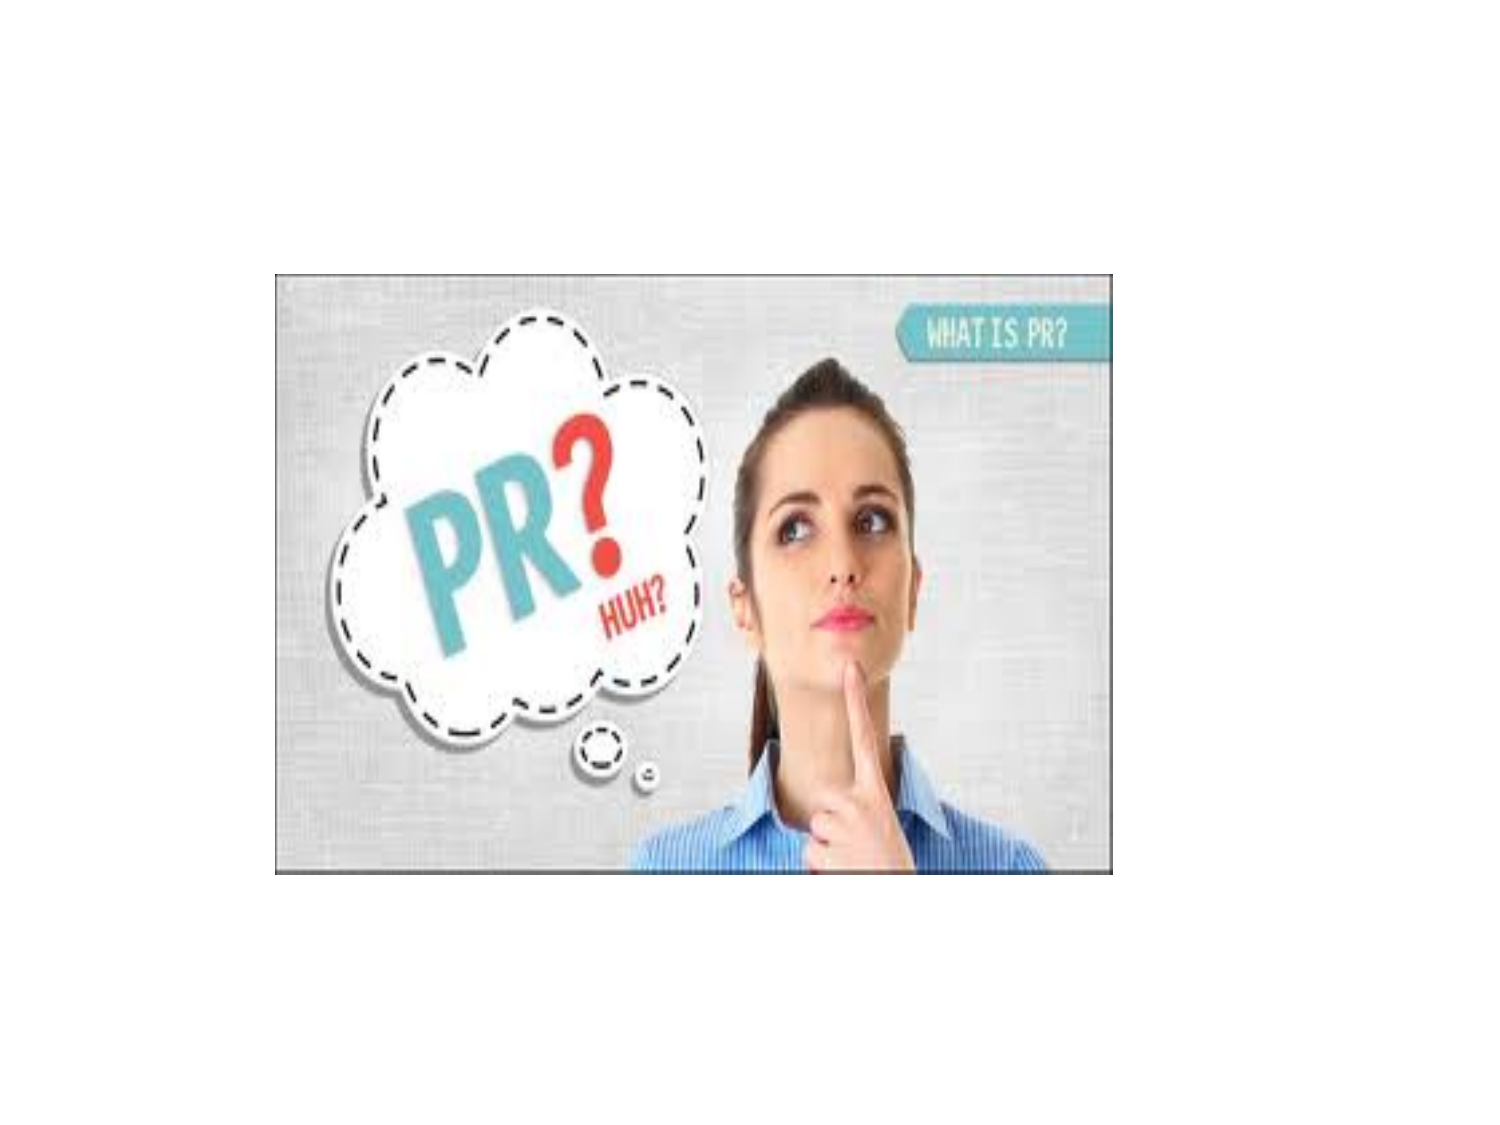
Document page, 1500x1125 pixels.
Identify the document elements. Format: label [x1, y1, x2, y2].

list [274, 274, 1113, 876]
